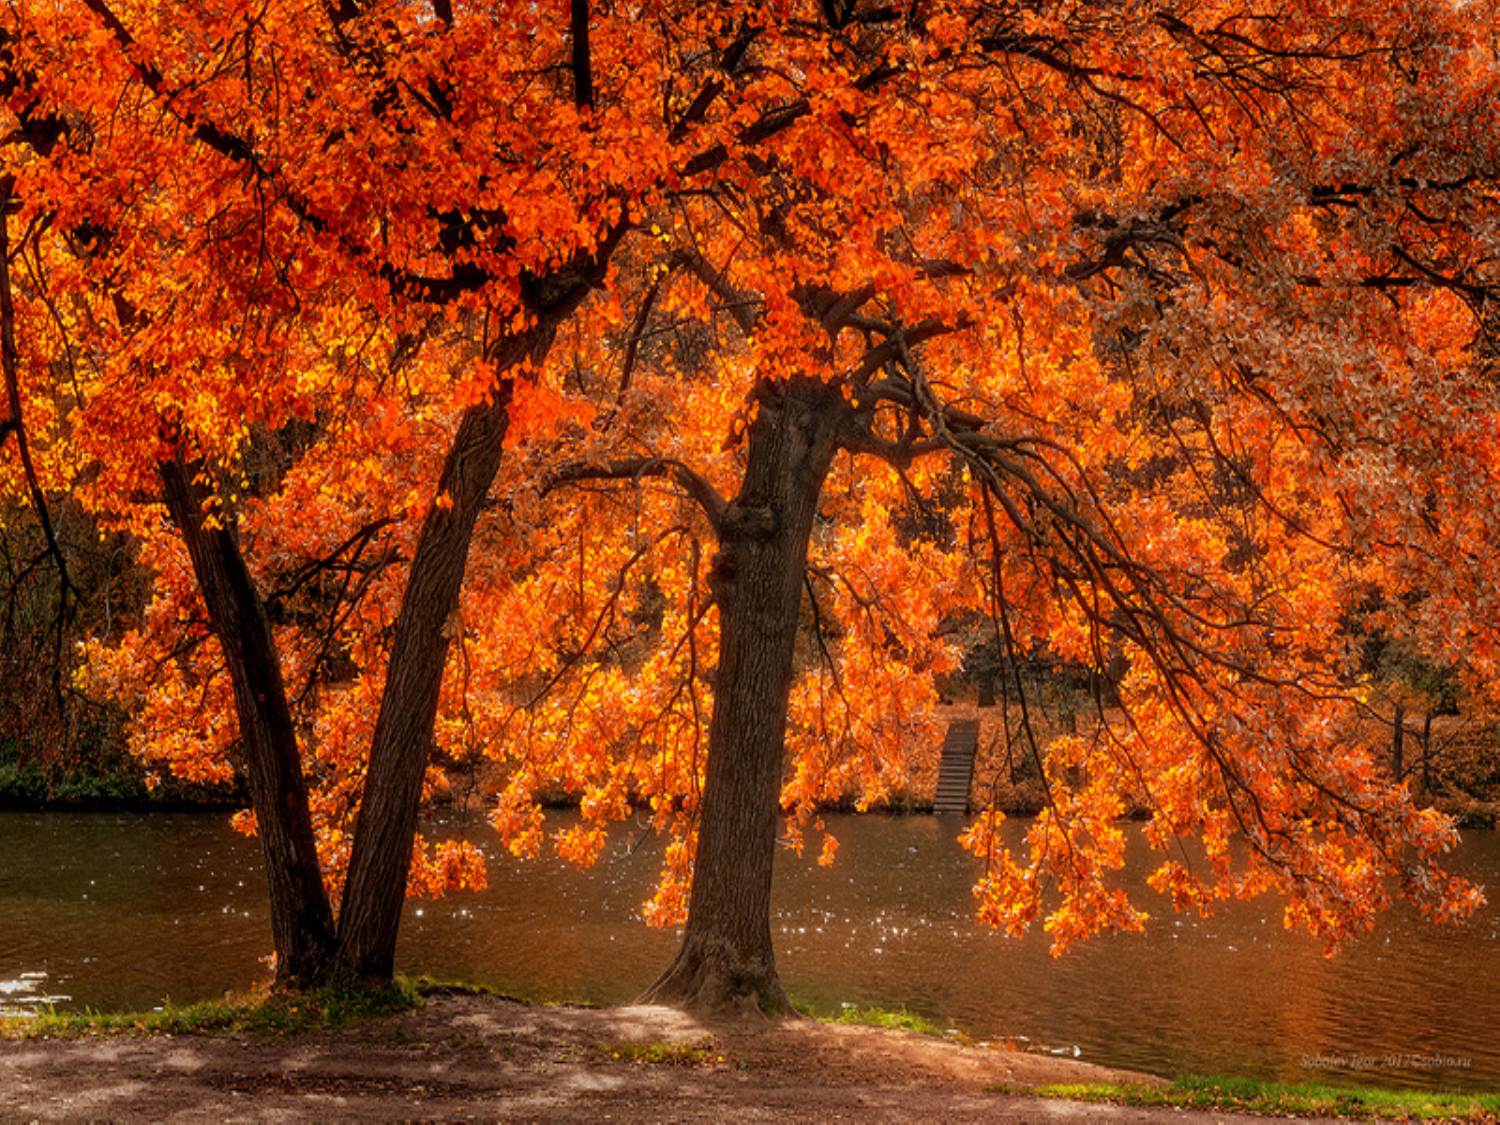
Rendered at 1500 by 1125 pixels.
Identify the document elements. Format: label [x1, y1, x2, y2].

list [0, 0, 1500, 1125]
